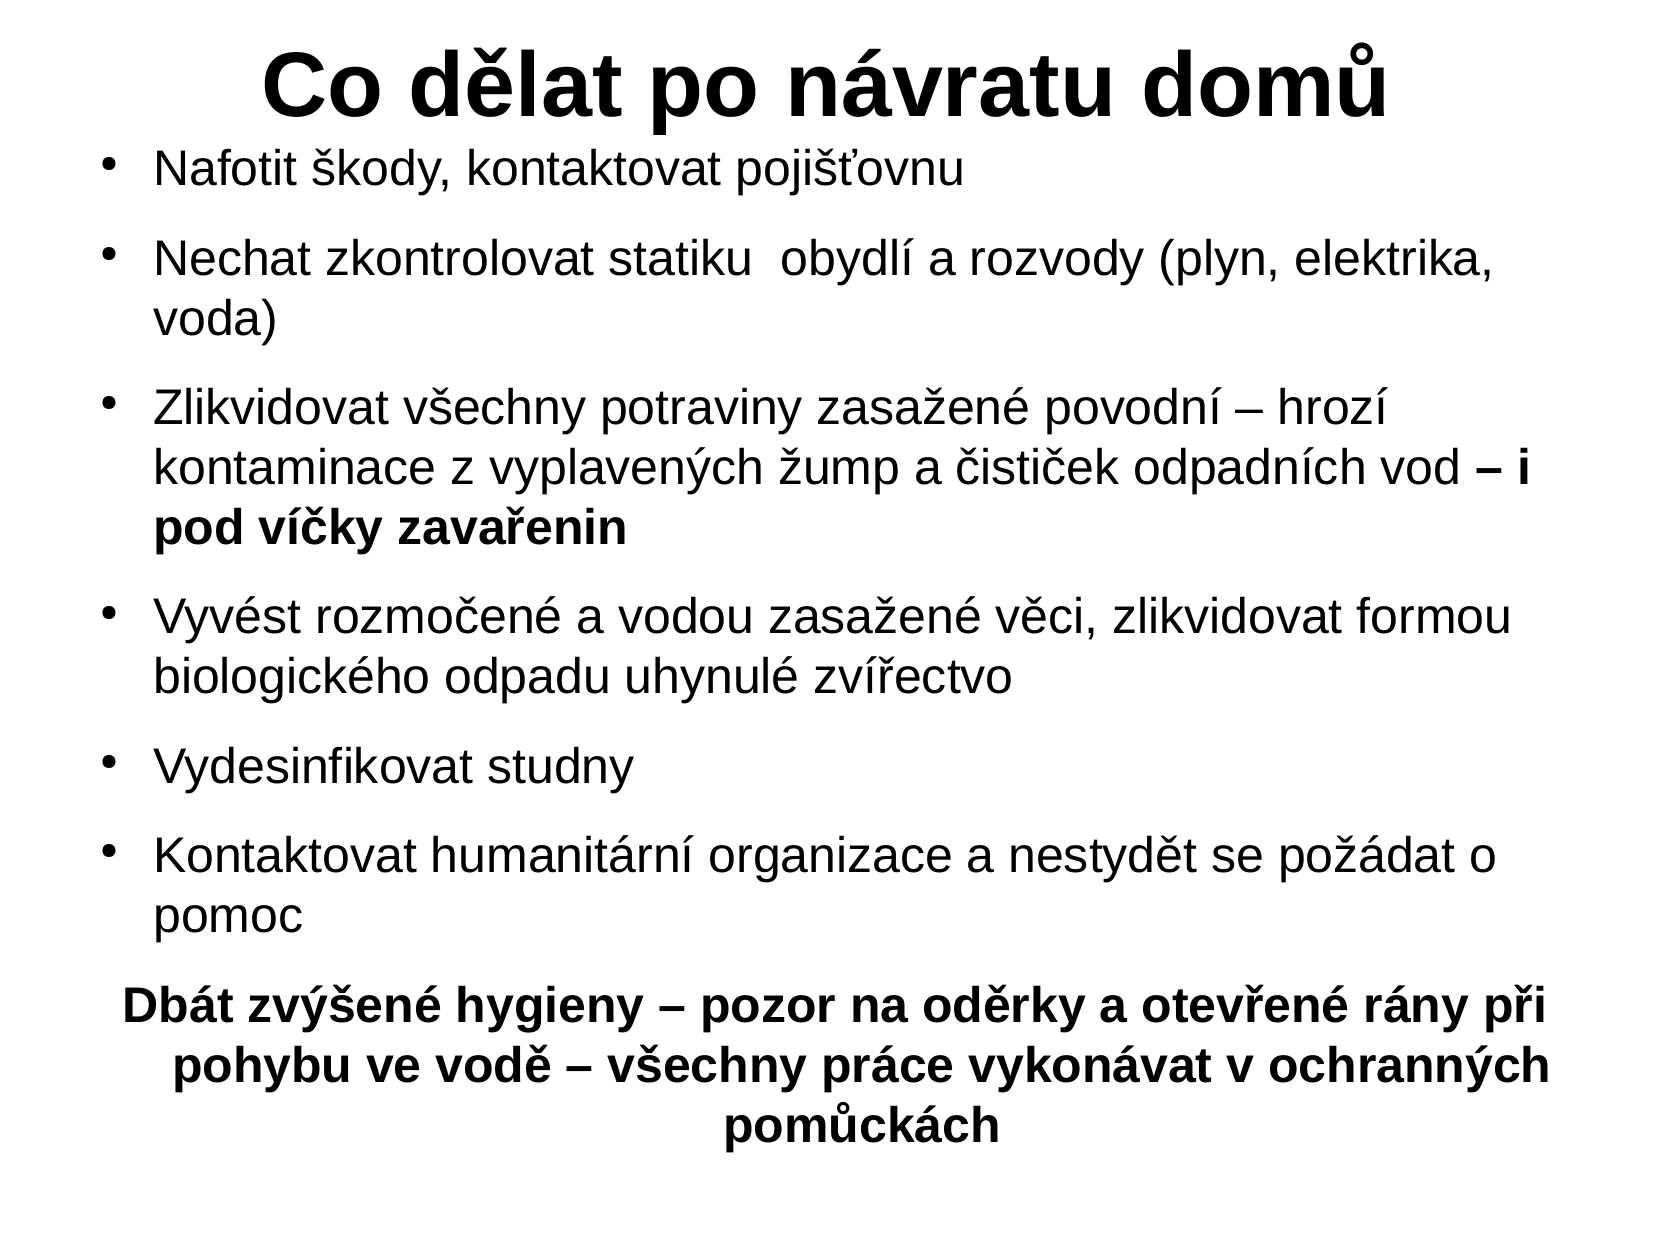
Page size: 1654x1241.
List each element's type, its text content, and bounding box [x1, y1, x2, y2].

list Nafotit škody, kontaktovat pojišťovnu Nechat zkontrolovat statiku obydlí a rozvody (plyn, elektrika, voda) Zlikvidovat všechny potraviny zasažené povodní – hrozí kontaminace z vyplavených žump a čističek odpadních vod – i pod víčky zavařenin Vyvést rozmočené a vodou zasažené věci, zlikvidovat formou biologického odpadu uhynulé zvířectvo Vydesinfikovat studny Kontaktovat humanitární organizace a nestydět se požádat o pomoc Dbát zvýšené hygieny – pozor na oděrky a otevřené rány při pohybu ve vodě – všechny práce vykonávat v ochranných pomůckách [82, 135, 1572, 1188]
title Co dělat po návratu domů [82, 0, 1572, 135]
